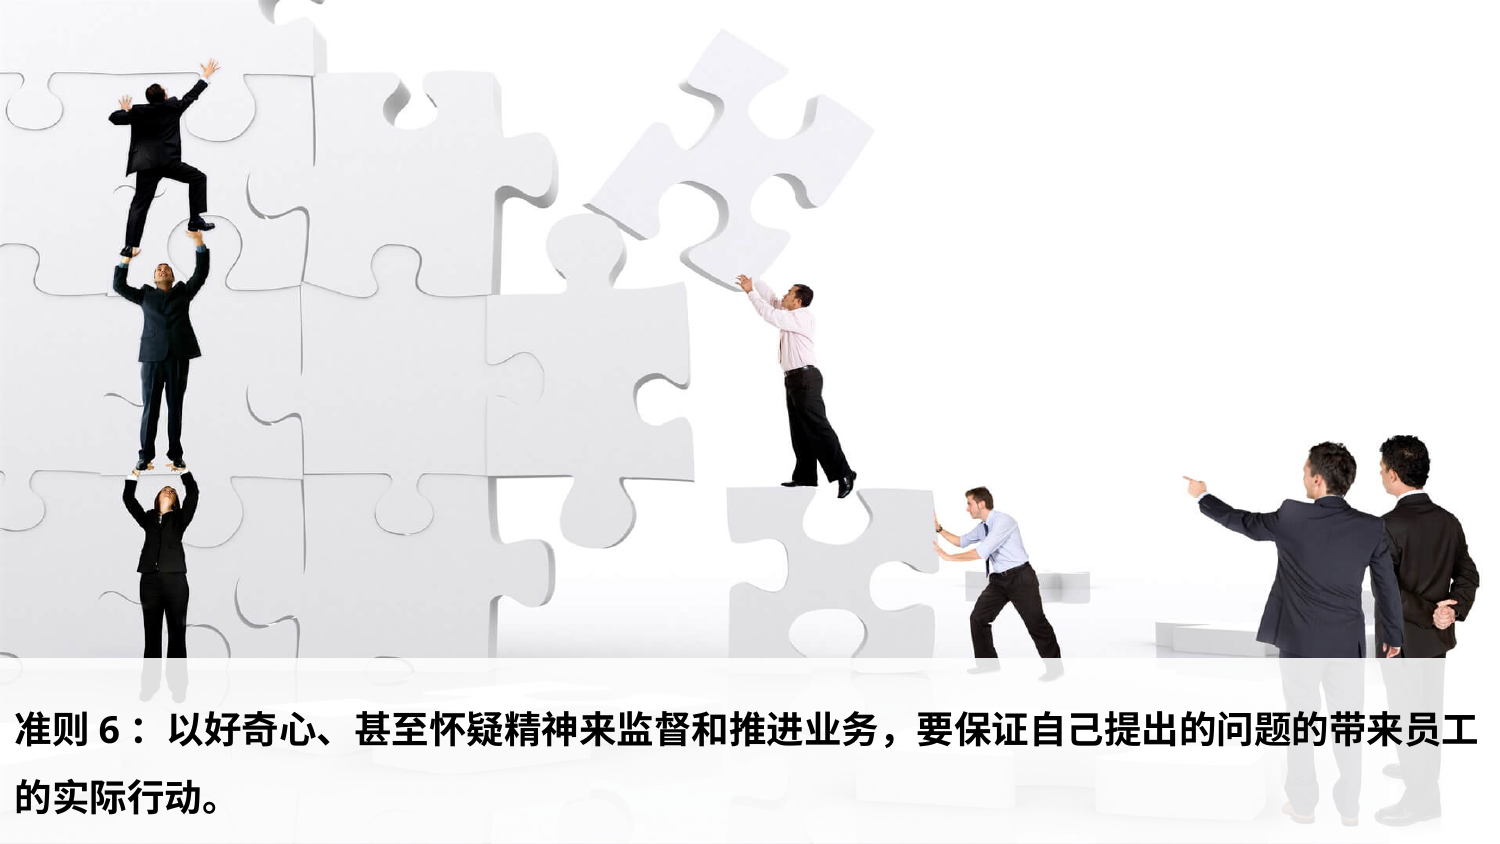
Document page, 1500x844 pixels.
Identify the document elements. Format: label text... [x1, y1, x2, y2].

text_box 准则6：以好奇心、甚至怀疑精神来监督和推进业务，要保证自己提出的问题的带来员工的实际行动。 [0, 656, 1500, 844]
picture [0, 0, 1500, 656]
